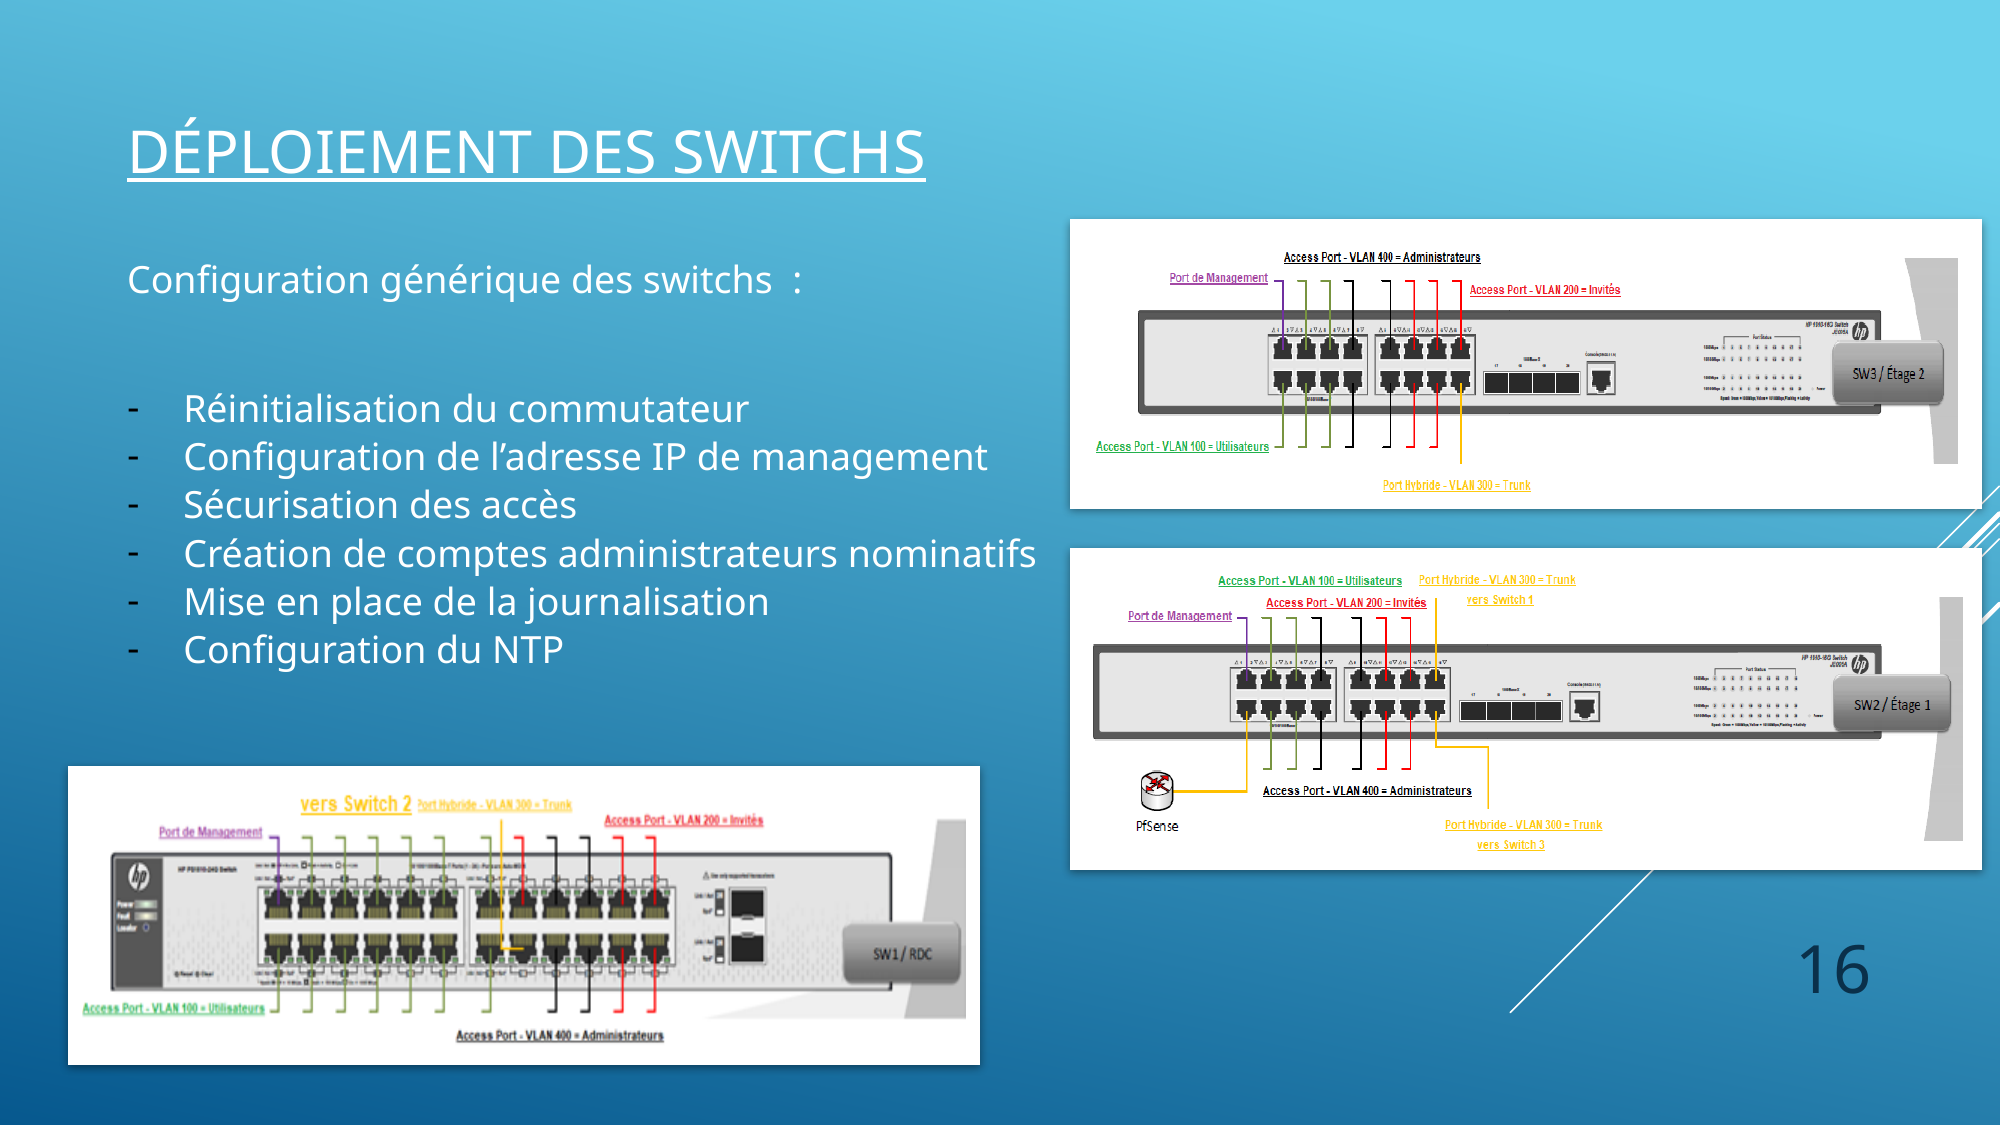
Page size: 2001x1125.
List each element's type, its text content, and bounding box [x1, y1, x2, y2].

picture [82, 780, 966, 1051]
picture [1084, 233, 1969, 495]
text_box Configuration générique des switchs : Réinitialisation du commutateur Configuration de l’adresse IP de management Sécurisation des accès Création de comptes administrateurs nominatifs Mise en place de la journalisation Configuration du NTP [112, 245, 1113, 679]
title Déploiement des switchs [112, 85, 1126, 214]
picture [1084, 562, 1969, 856]
slide_number 16 [1700, 915, 1888, 1025]
